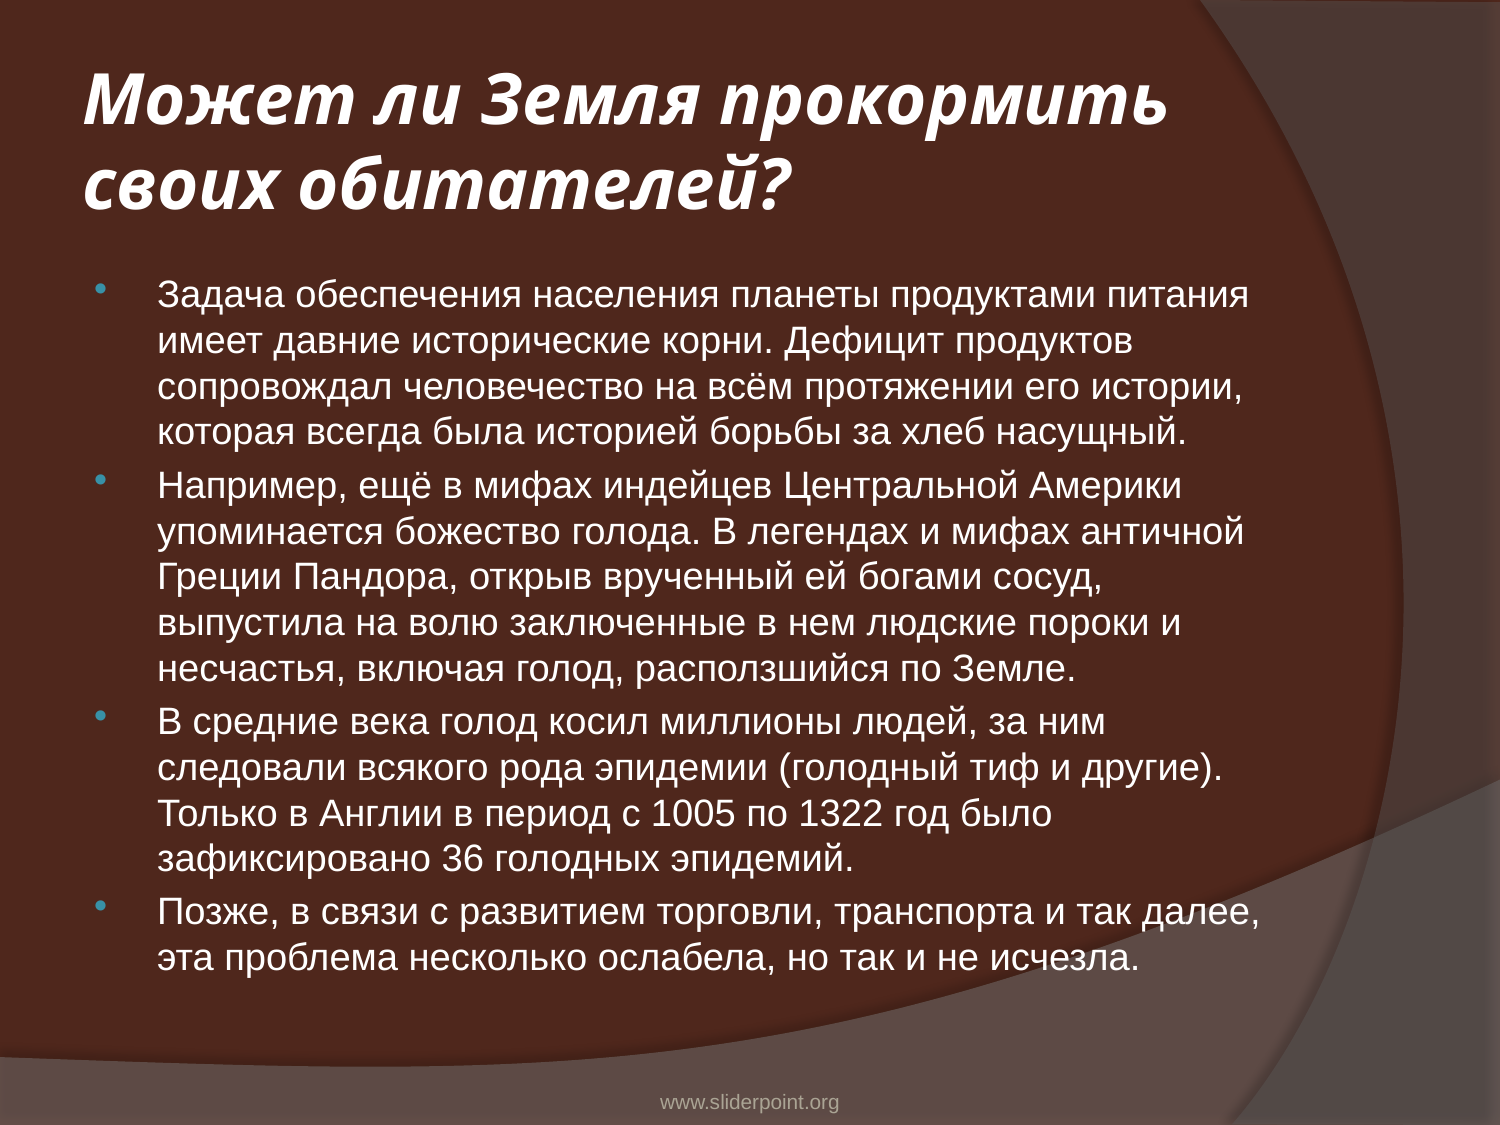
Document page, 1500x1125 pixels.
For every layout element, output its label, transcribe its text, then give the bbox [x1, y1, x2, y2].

title Может ли Земля прокормить своих обитателей? [75, 45, 1300, 233]
footer www.sliderpoint.org [512, 1053, 988, 1114]
list Задача обеспечения населения планеты продуктами питания имеет давние исторические корни. Дефицит продуктов сопровождал человечество на всём протяжении его истории, которая всегда была историей борьбы за хлеб насущный. Например, ещё в мифах индейцев Центральной Америки упоминается божество голода. В легендах и мифах античной Греции Пандора, открыв врученный ей богами сосуд, выпустила на волю заключенные в нем людские пороки и несчастья, включая голод, расползшийся по Земле. В средние века голод косил миллионы людей, за ним следовали всякого рода эпидемии (голодный тиф и другие). Только в Англии в период с 1005 по 1322 год было зафиксировано 36 голодных эпидемий. Позже, в связи с развитием торговли, транспорта и так далее, эта проблема несколько ослабела, но так и не исчезла. [75, 262, 1300, 1005]
